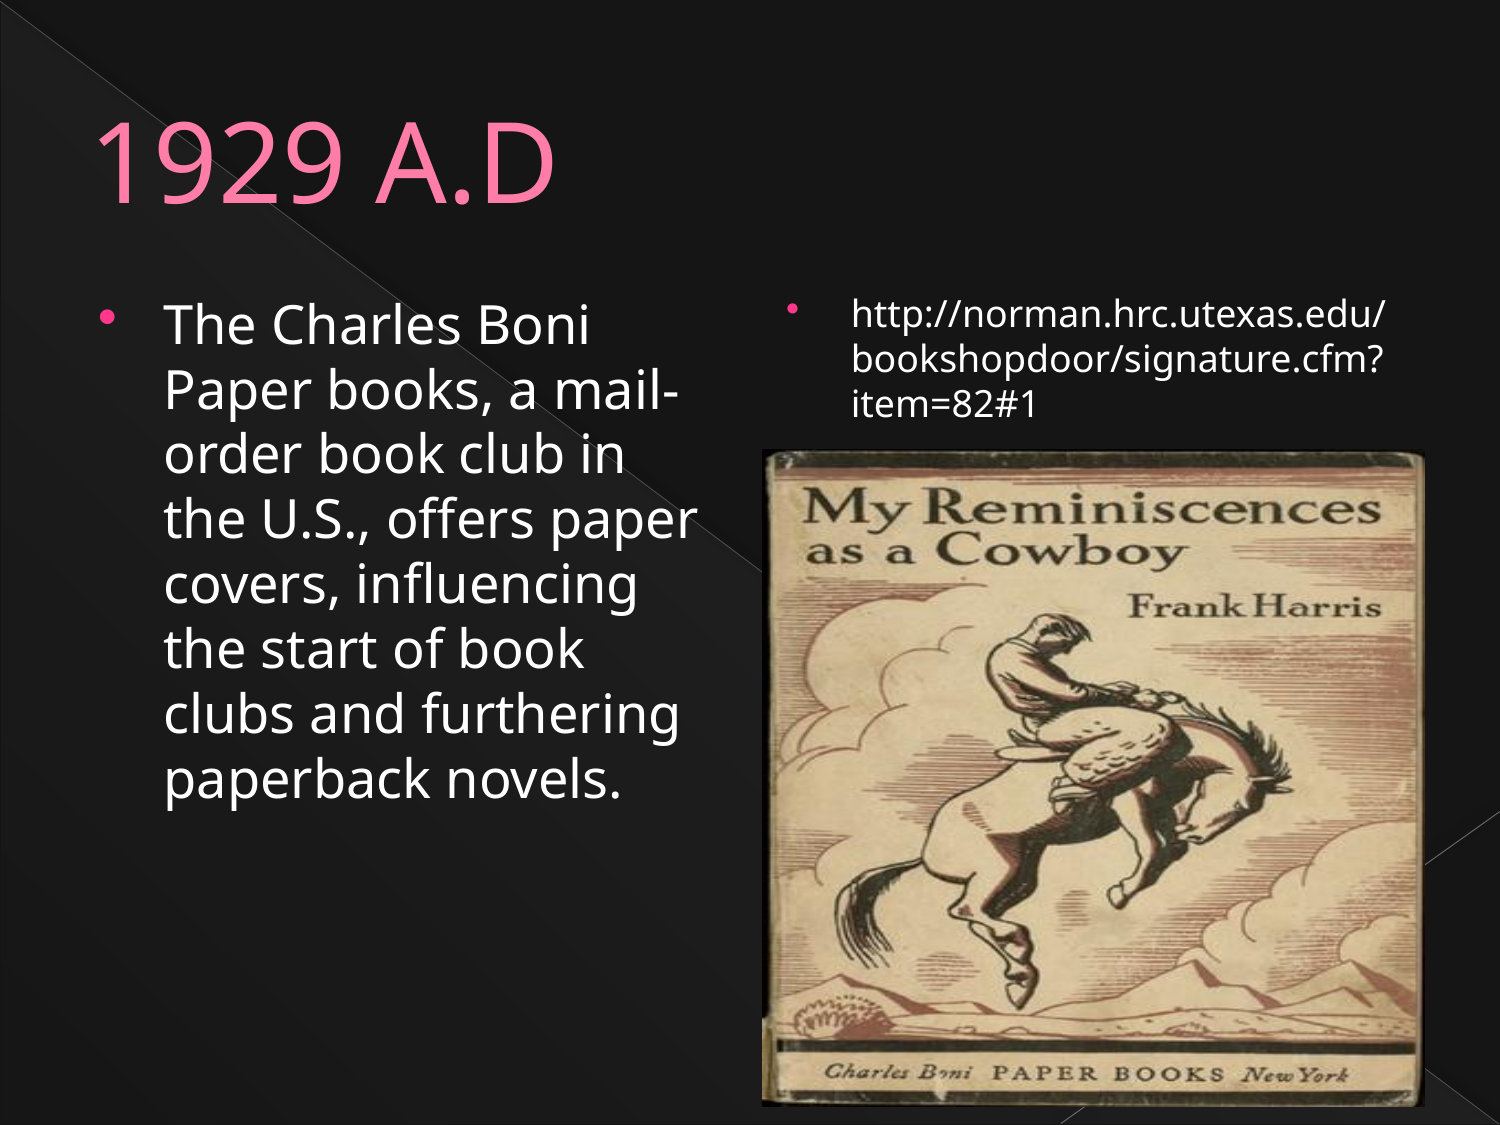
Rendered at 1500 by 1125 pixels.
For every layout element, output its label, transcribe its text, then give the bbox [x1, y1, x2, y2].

picture [762, 449, 1426, 1107]
title 1929 A.D [75, 43, 1425, 274]
list The Charles Boni Paper books, a mail-order book club in the U.S., offers paper covers, influencing the start of book clubs and furthering paperback novels. [75, 282, 738, 1025]
list http://norman.hrc.utexas.edu/bookshopdoor/signature.cfm?item=82#1 [762, 282, 1425, 440]
